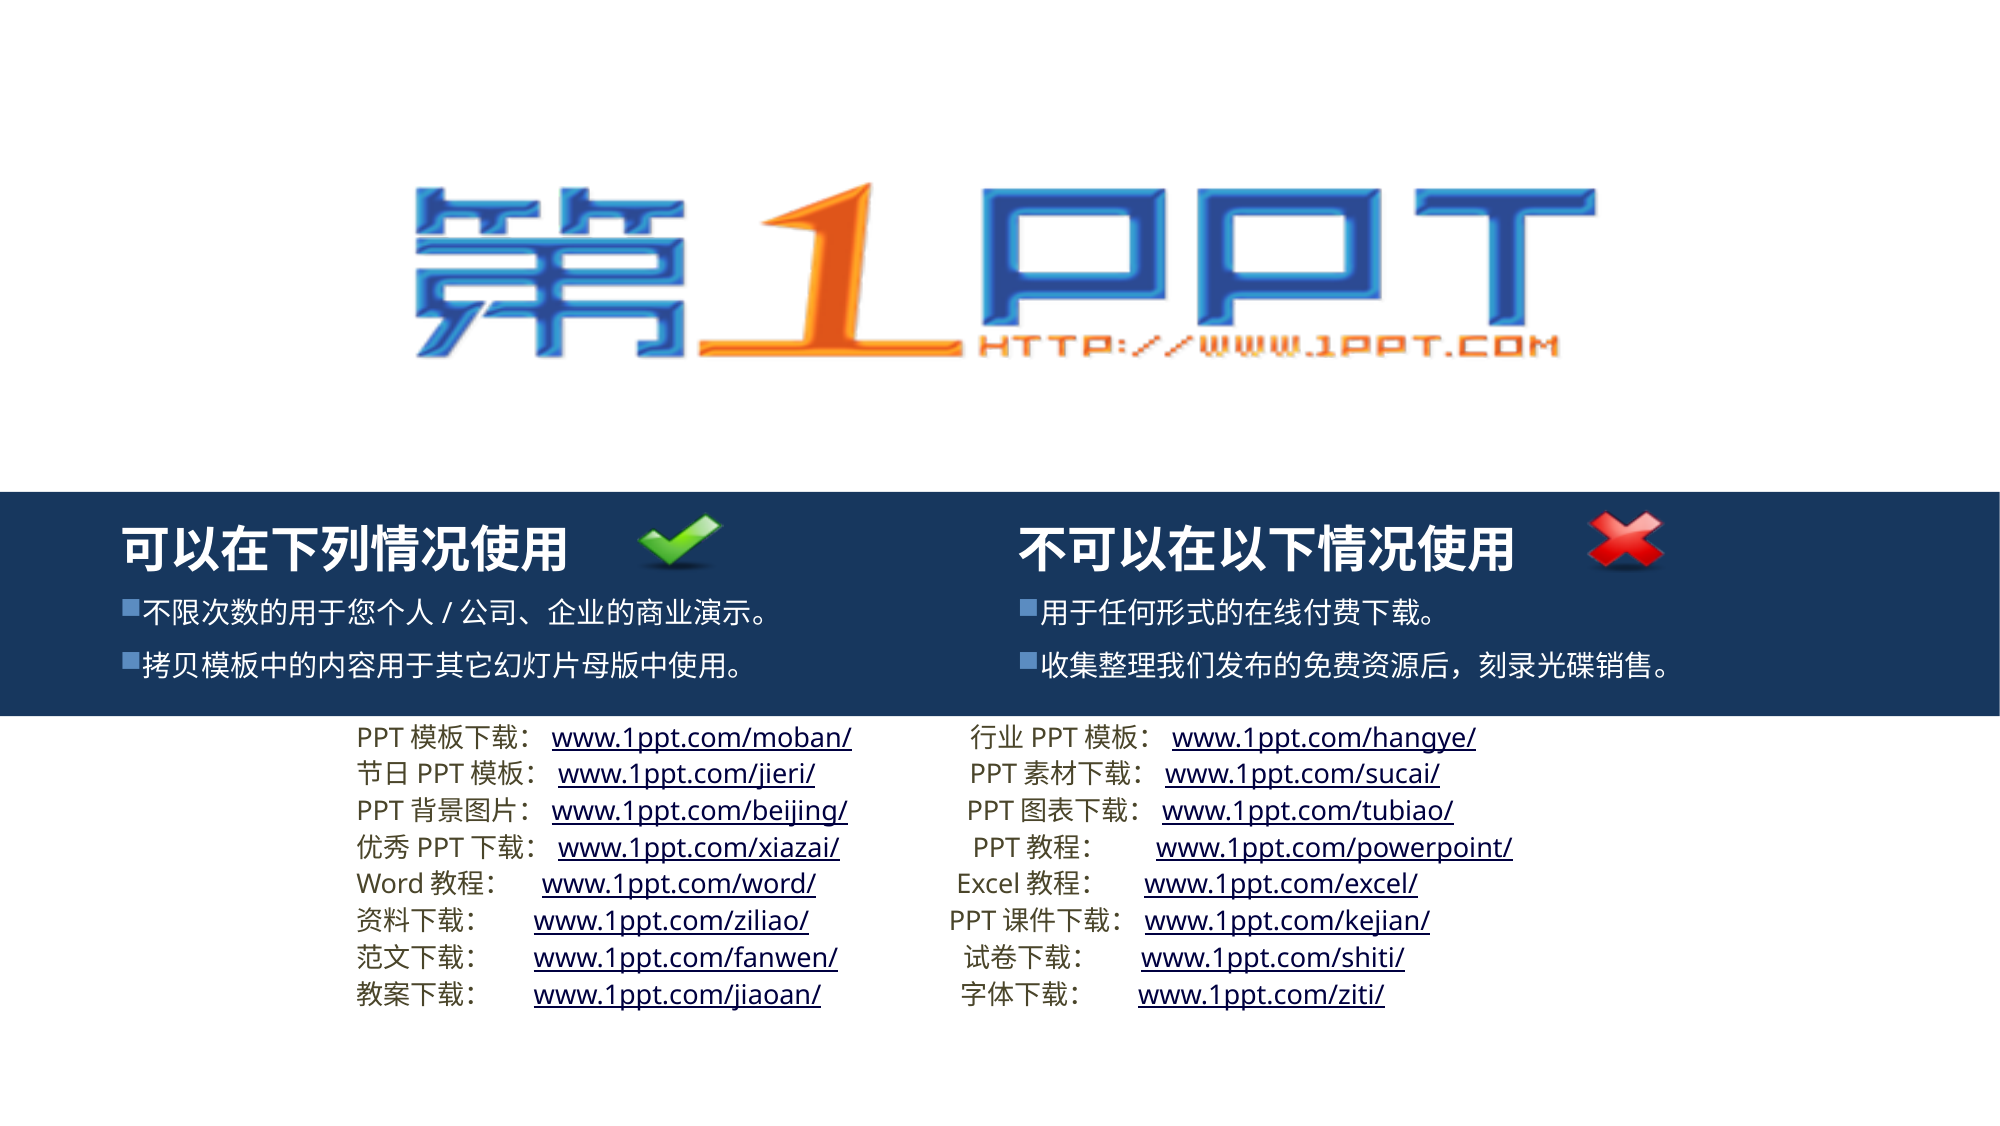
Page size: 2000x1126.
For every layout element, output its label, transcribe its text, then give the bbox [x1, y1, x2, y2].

picture [1581, 507, 1669, 573]
text_box 不可以在以下情况使用 用于任何形式的在线付费下载。 收集整理我们发布的免费资源后，刻录光碟销售。 [999, 508, 1898, 762]
text_box [0, 491, 2000, 717]
text_box 可以在下列情况使用 不限次数的用于您个人/公司、企业的商业演示。 拷贝模板中的内容用于其它幻灯片母版中使用。 [102, 508, 1000, 774]
picture [179, 51, 1867, 492]
text_box PPT模板下载：www.1ppt.com/moban/ 行业PPT模板：www.1ppt.com/hangye/ 节日PPT模板：www.1ppt.com/jieri/ PPT素材下载：www.1ppt.com/sucai/ PPT背景图片：www.1ppt.com/beijing/ PPT图表下载：www.1ppt.com/tubiao/ 优秀PPT下载：www.1ppt.com/xiazai/ PPT教程： www.1ppt.com/powerpoint/ Word教程： www.1ppt.com/word/ Excel教程： www.1ppt.com/excel/ 资料下载： www.1ppt.com/ziliao/ PPT课件下载：www.1ppt.com/kejian/ 范文下载： www.1ppt.com/fanwen/ 试卷下载： www.1ppt.com/shiti/ 教案下载： www.1ppt.com/jiaoan/ 字体下载： www.1ppt.com/ziti/ [336, 762, 1752, 1008]
picture [637, 507, 724, 573]
